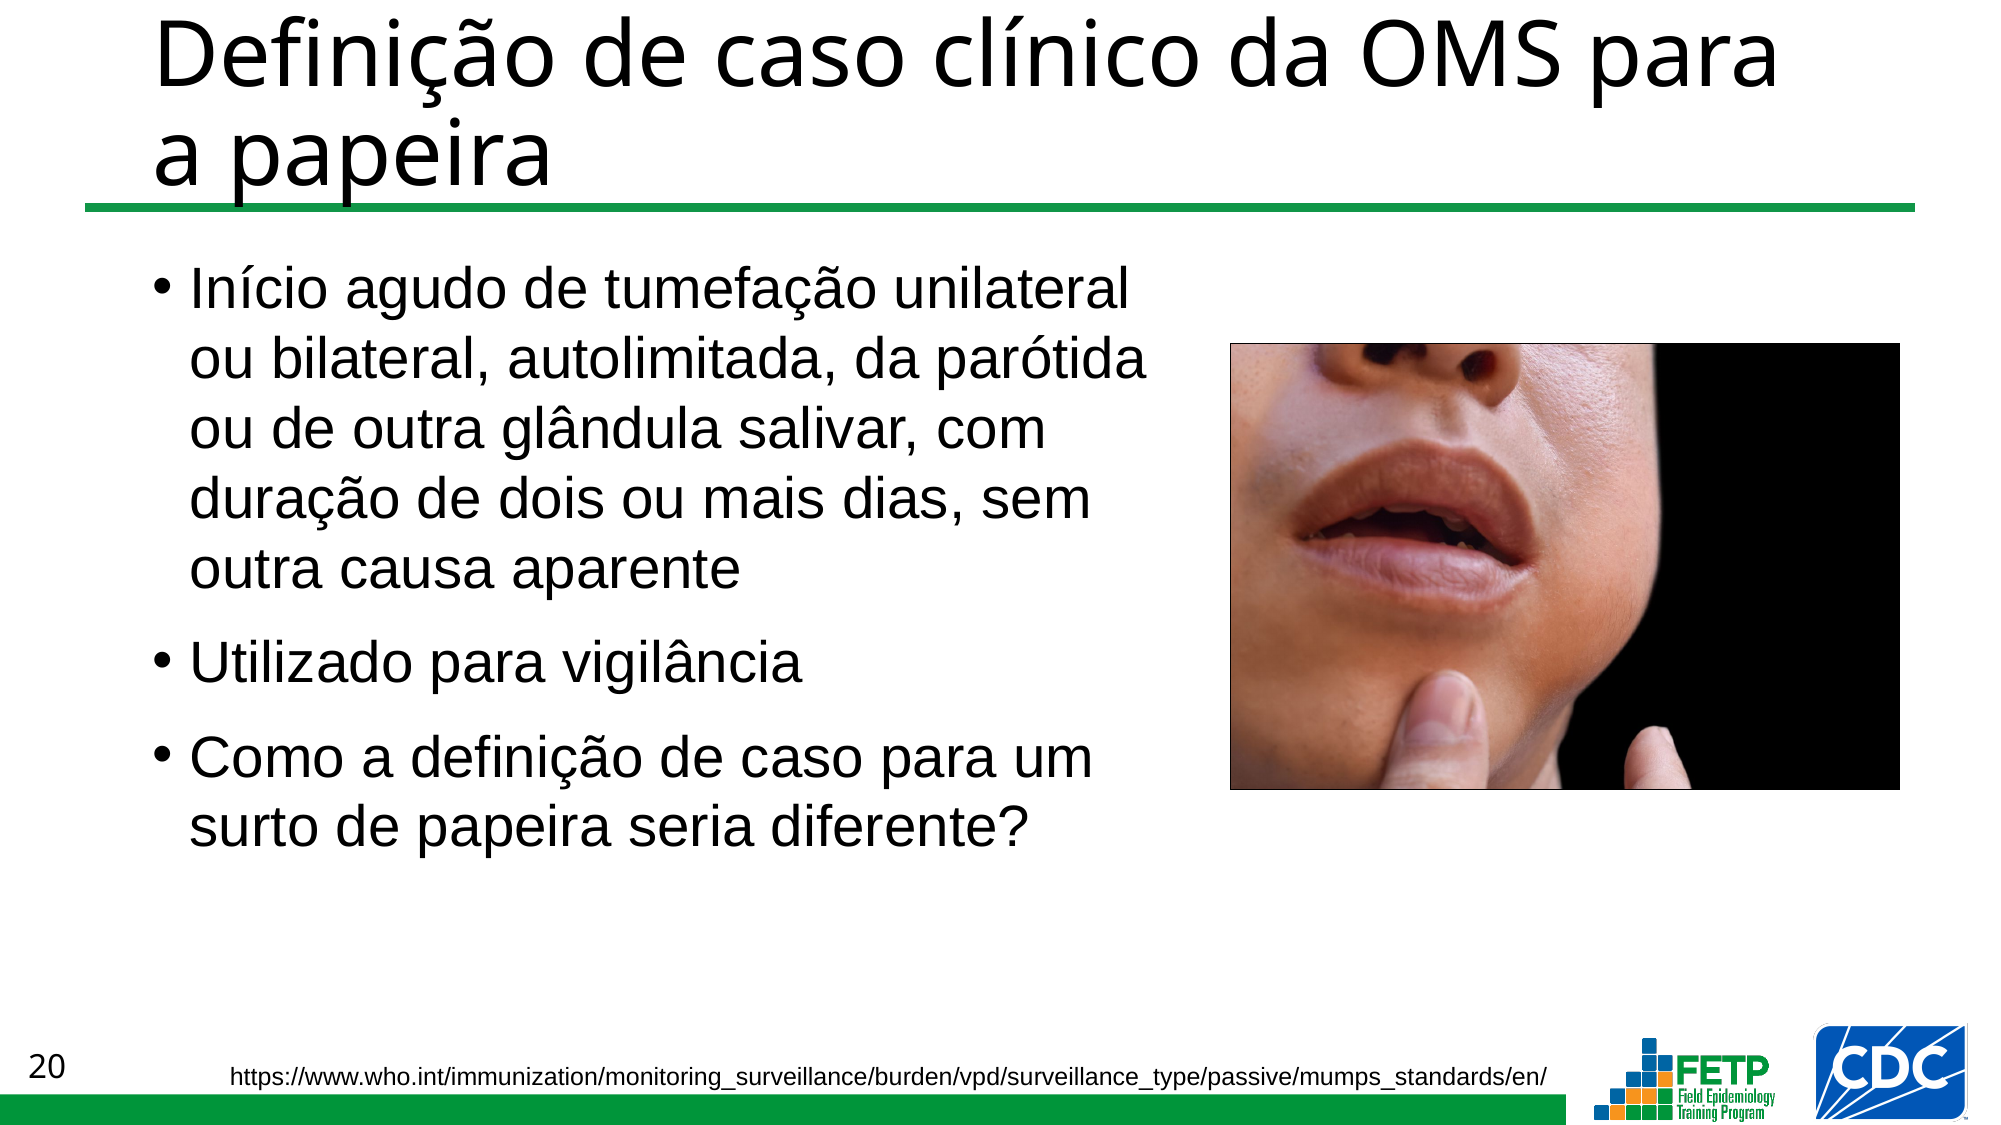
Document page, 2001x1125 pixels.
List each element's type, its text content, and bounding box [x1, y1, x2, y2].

list https://www.who.int/immunization/monitoring_surveillance/burden/vpd/surveillance_type/passive/mumps_standards/en/ [196, 1064, 1565, 1072]
picture [1813, 1023, 1968, 1122]
list Início agudo de tumefação unilateral ou bilateral, autolimitada, da parótida ou de outra glândula salivar, com duração de dois ou mais dias, sem outra causa aparente Utilizado para vigilância Como a definição de caso para um surto de papeira seria diferente? [137, 242, 1185, 1004]
picture [1594, 1038, 1775, 1122]
picture [1229, 343, 1900, 790]
title Definição de caso clínico da OMS para a papeira [137, 0, 1863, 207]
